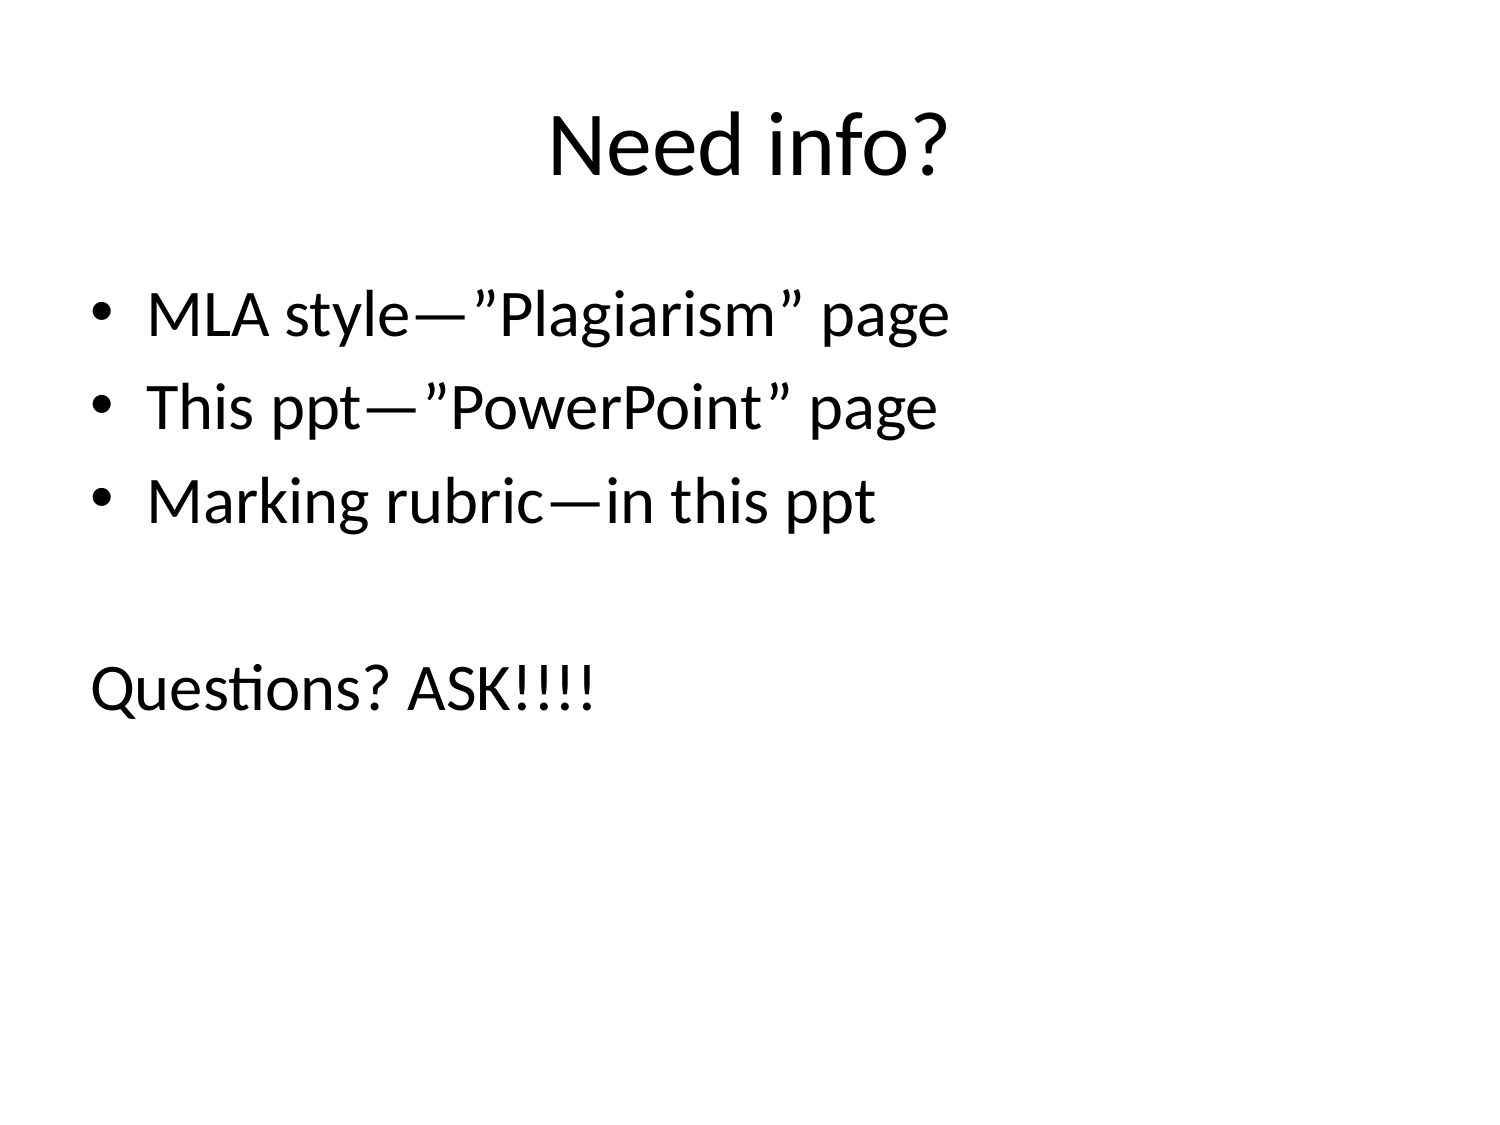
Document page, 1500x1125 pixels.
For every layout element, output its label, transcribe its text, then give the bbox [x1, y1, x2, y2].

title Need info? [75, 45, 1425, 233]
list MLA style—”Plagiarism” page This ppt—”PowerPoint” page Marking rubric—in this ppt Questions? ASK!!!! [75, 262, 1425, 1005]
